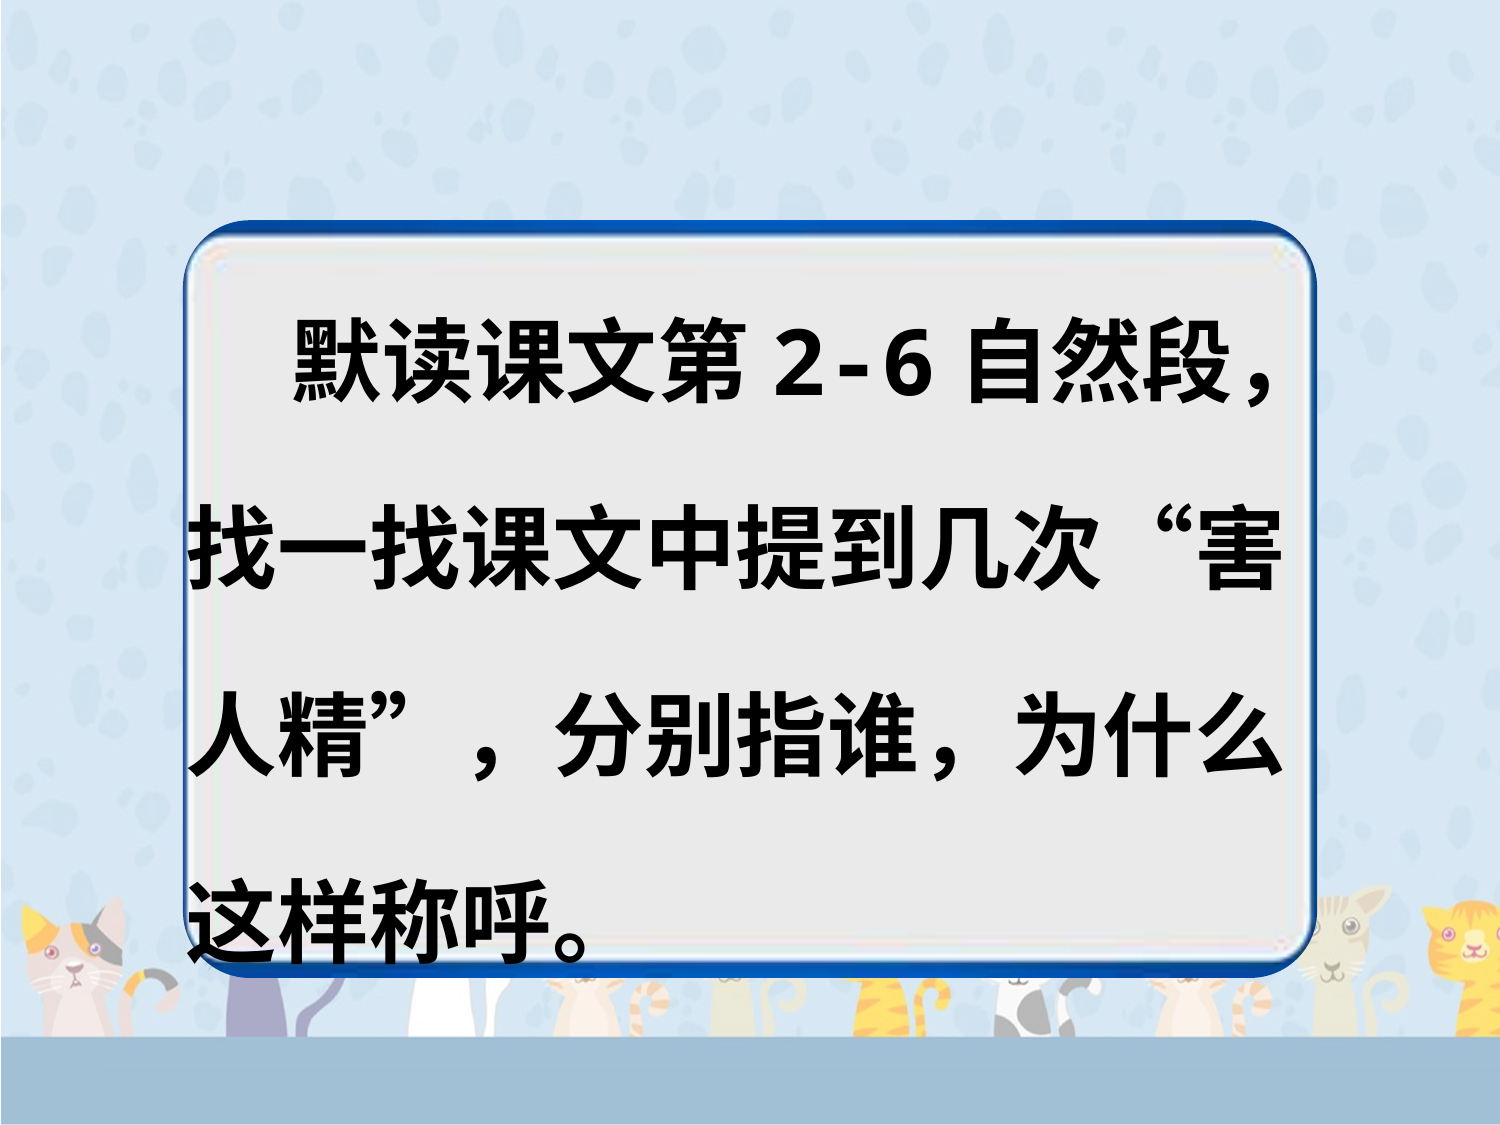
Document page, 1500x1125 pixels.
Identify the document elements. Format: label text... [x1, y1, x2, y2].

text_box 默读课文第2-6自然段，找一找课文中提到几次“害人精”，分别指谁，为什么这样称呼。 [171, 219, 181, 983]
picture [182, 219, 1318, 979]
